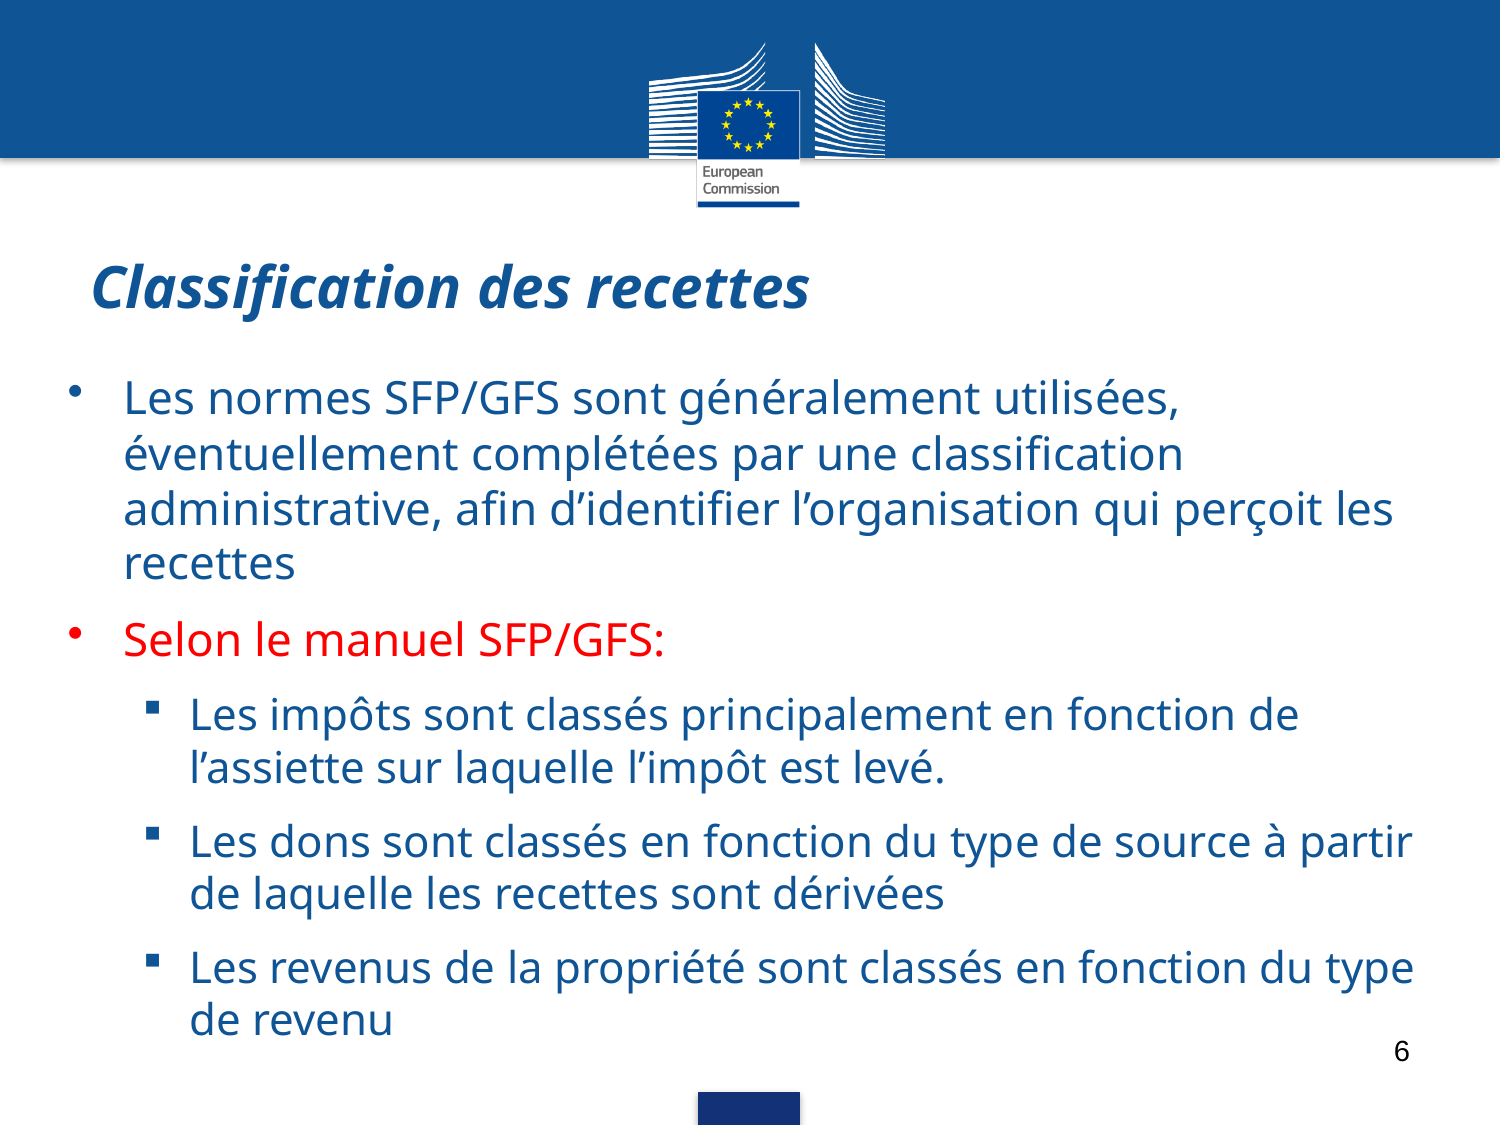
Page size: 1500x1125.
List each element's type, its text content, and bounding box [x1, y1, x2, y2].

list Les normes SFP/GFS sont généralement utilisées, éventuellement complétées par une classification administrative, afin d’identifier l’organisation qui perçoit les recettes Selon le manuel SFP/GFS: Les impôts sont classés principalement en fonction de l’assiette sur laquelle l’impôt est levé. Les dons sont classés en fonction du type de source à partir de laquelle les recettes sont dérivées Les revenus de la propriété sont classés en fonction du type de revenu [52, 361, 1448, 960]
slide_number 6 [1074, 1024, 1426, 1103]
title Classification des recettes [74, 207, 1426, 361]
picture [649, 42, 885, 207]
